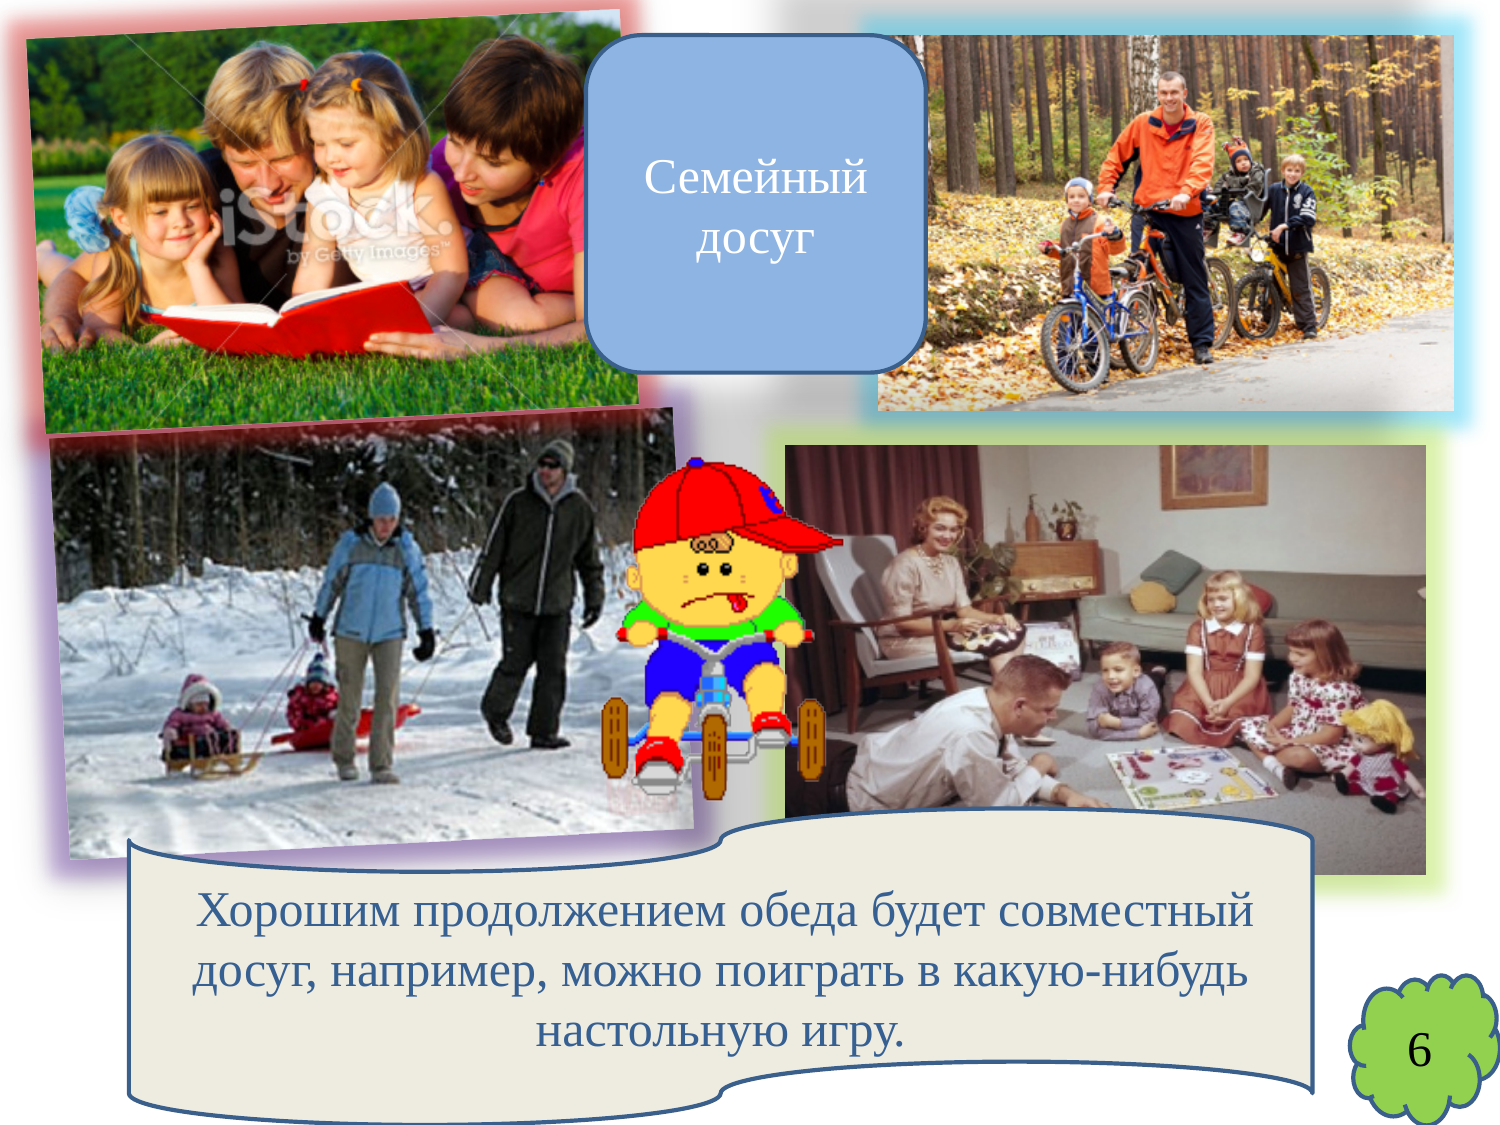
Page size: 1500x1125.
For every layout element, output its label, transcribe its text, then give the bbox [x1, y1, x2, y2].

text_box 6 [1347, 973, 1500, 1125]
picture [878, 34, 1454, 411]
text_box Хорошим продолжением обеда будет совместный досуг, например, можно поиграть в какую-нибудь настольную игру. [126, 819, 1315, 1125]
picture [27, 10, 1426, 876]
text_box Семейный досуг [635, 32, 879, 375]
